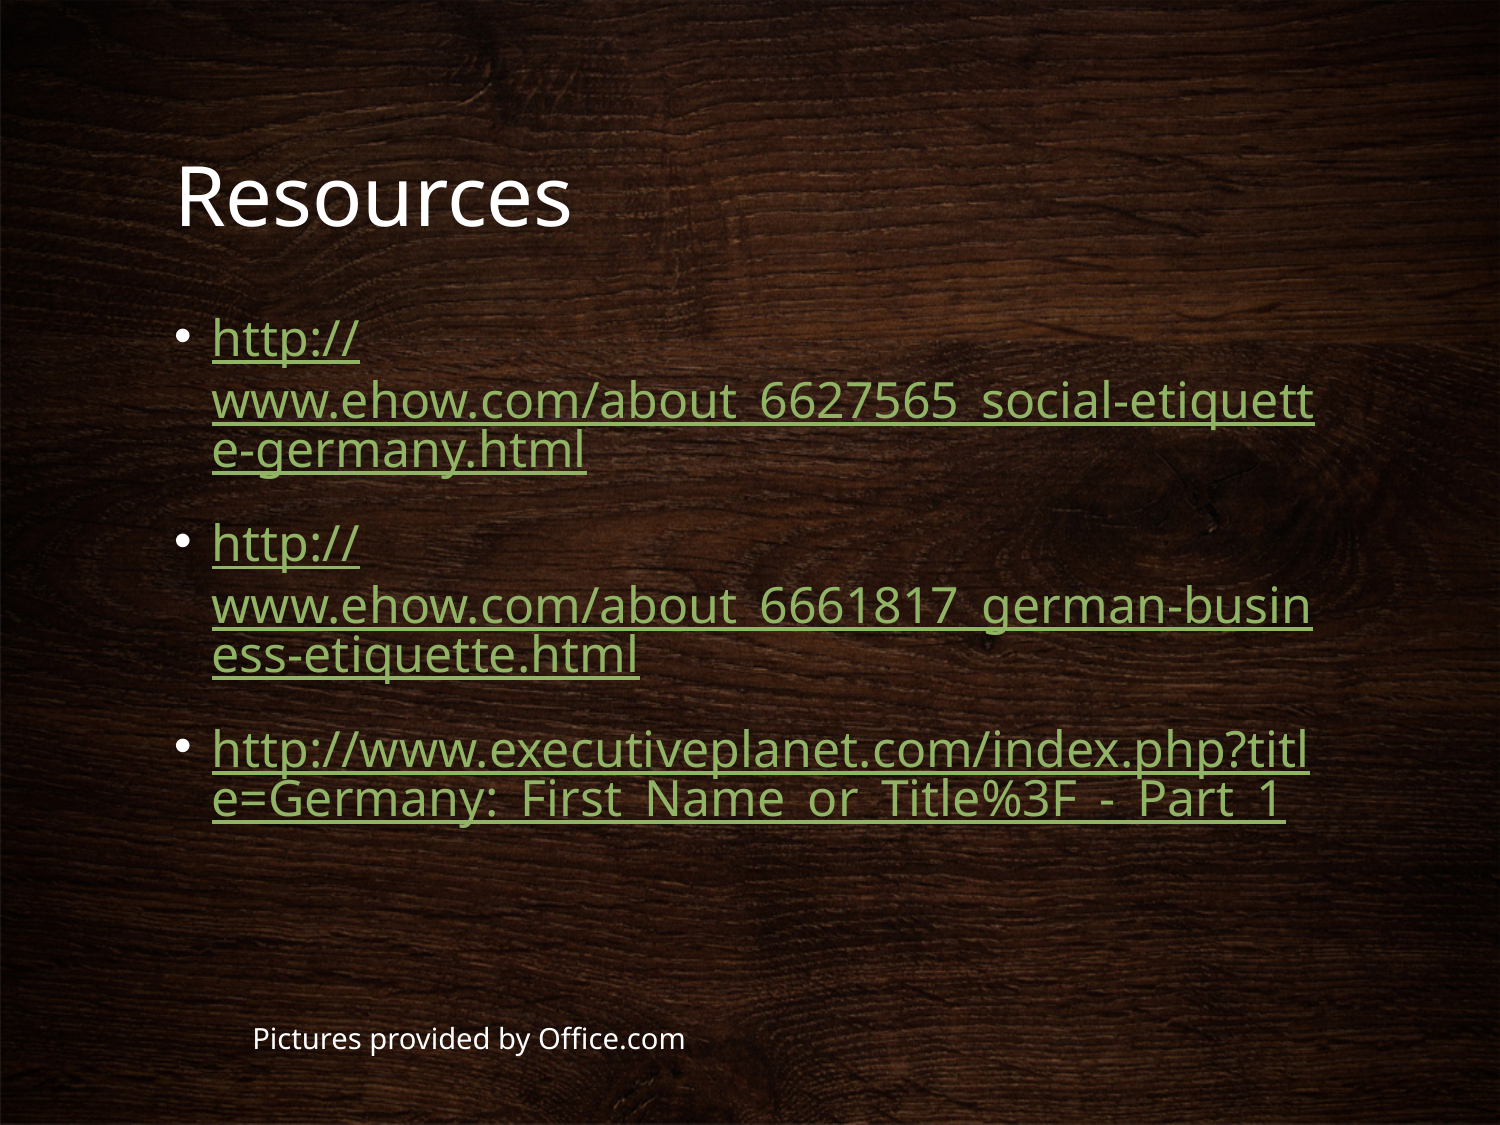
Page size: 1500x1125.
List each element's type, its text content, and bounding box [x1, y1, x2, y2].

list http://www.ehow.com/about_6627565_social-etiquette-germany.html http://www.ehow.com/about_6661817_german-business-etiquette.html http://www.executiveplanet.com/index.php?title=Germany:_First_Name_or_Title%3F_-_Part_1 [159, 299, 1341, 1013]
picture [0, 0, 1500, 1125]
title Resources [159, 62, 1341, 250]
text_box Pictures provided by Office.com [237, 1012, 725, 1063]
